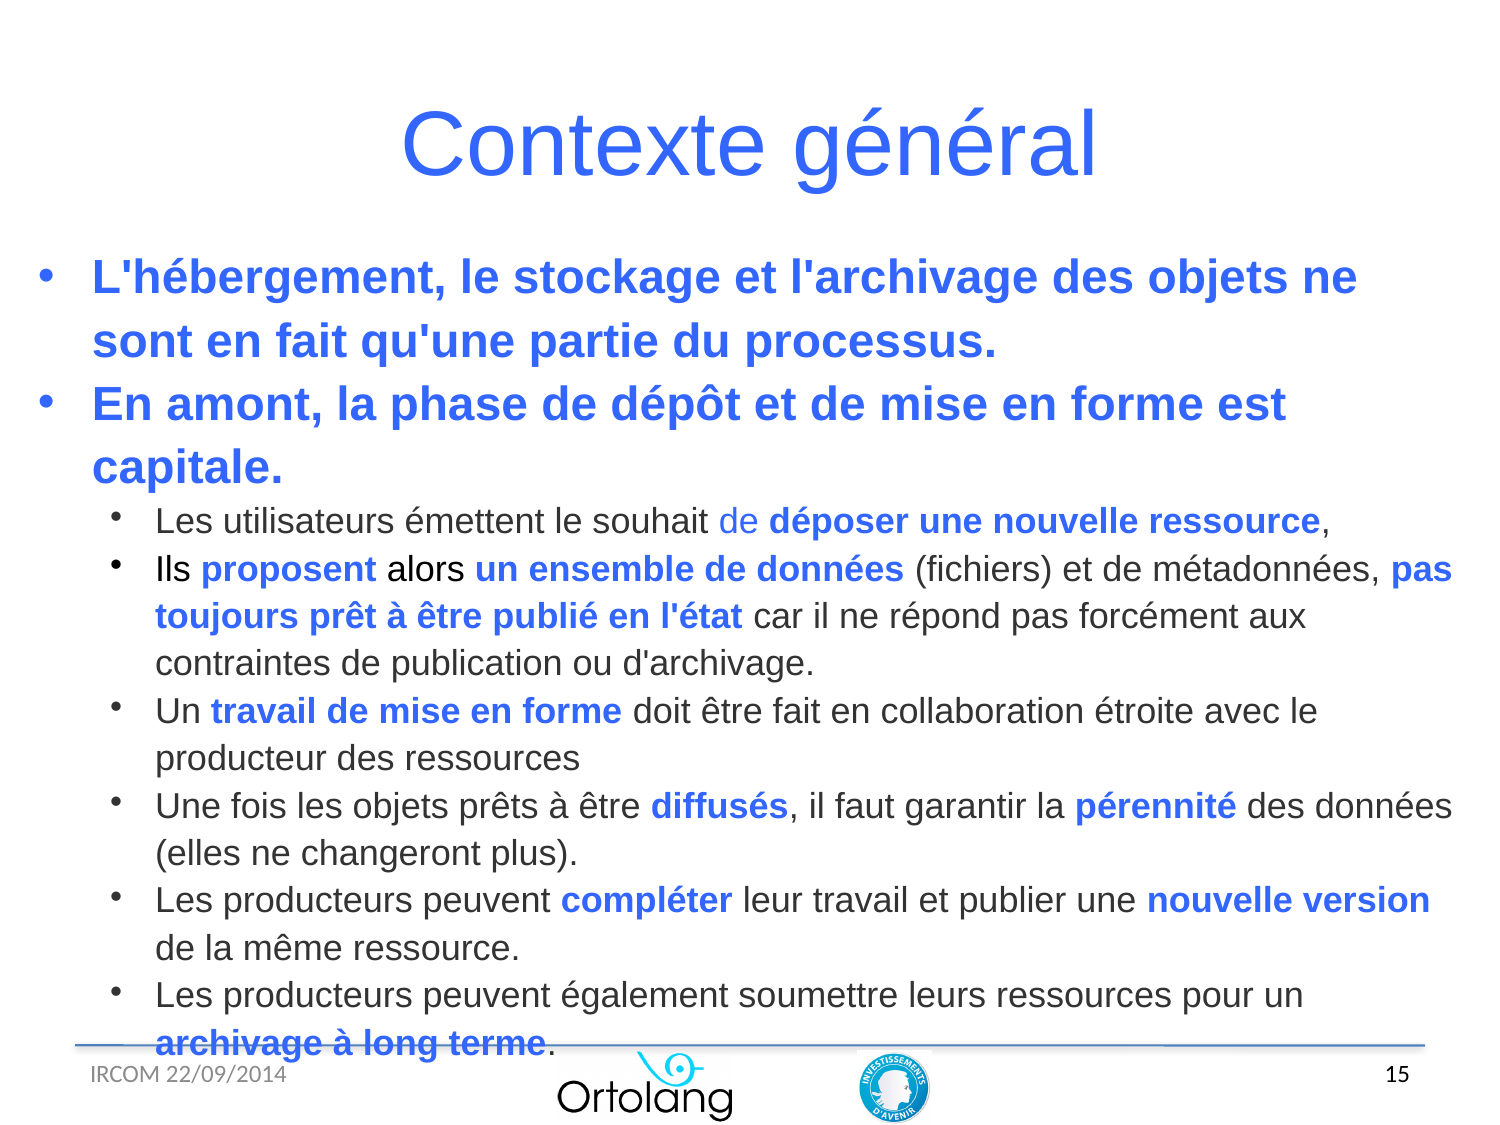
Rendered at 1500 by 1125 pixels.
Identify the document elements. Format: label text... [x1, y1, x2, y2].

title Contexte général [75, 45, 1425, 232]
slide_number 15 [1074, 1042, 1425, 1103]
picture [893, 1113, 905, 1119]
picture [555, 1071, 733, 1122]
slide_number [75, 1042, 425, 1103]
picture [857, 1071, 932, 1125]
picture [871, 1071, 911, 1111]
list L'hébergement, le stockage et l'archivage des objets ne sont en fait qu'une partie du processus. En amont, la phase de dépôt et de mise en forme est capitale. Les utilisateurs émettent le souhait de déposer une nouvelle ressource, Ils proposent alors un ensemble de données (fichiers) et de métadonnées, pas toujours prêt à être publié en l'état car il ne répond pas forcément aux contraintes de publication ou d'archivage. Un travail de mise en forme doit être fait en collaboration étroite avec le producteur des ressources Une fois les objets prêts à être diffusés, il faut garantir la pérennité des données (elles ne changeront plus). Les producteurs peuvent compléter leur travail et publier une nouvelle version de la même ressource. Les producteurs peuvent également soumettre leurs ressources pour un archivage à long terme. [22, 232, 1479, 1071]
